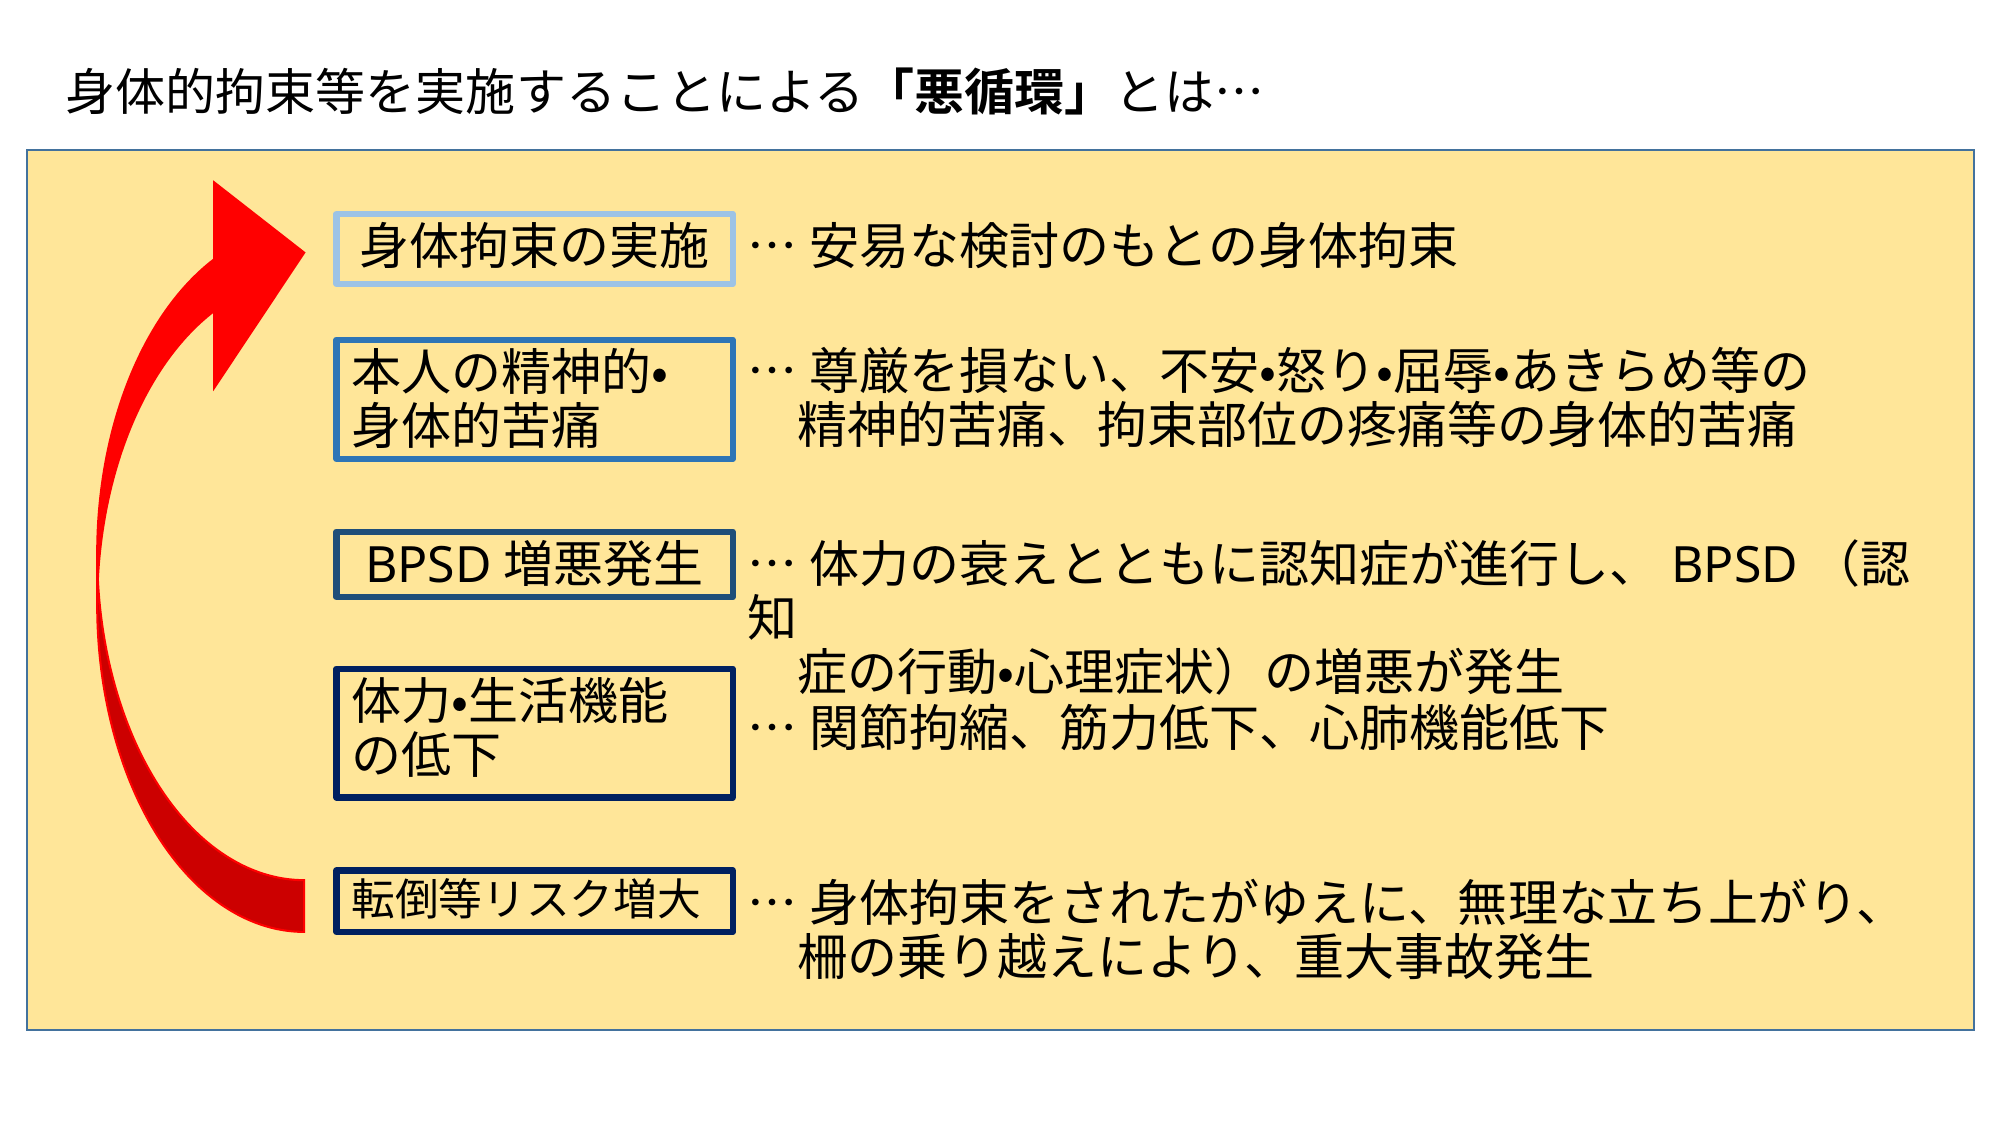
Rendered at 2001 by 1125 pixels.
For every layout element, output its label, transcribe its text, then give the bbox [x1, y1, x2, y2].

text_box …身体拘束をされたがゆえに、無理な立ち上がり、 柵の乗り越えにより、重大事故発生 [732, 870, 1950, 1014]
text_box …安易な検討のもとの身体拘束 [732, 213, 1528, 284]
text_box 転倒等リスク増大 [336, 870, 732, 932]
text_box 体力・生活機能の低下 [336, 668, 733, 798]
text_box 本人の精神的・ 身体的苦痛 [336, 339, 732, 459]
text_box [96, 180, 306, 933]
text_box …尊厳を損ない、不安・怒り・屈辱・あきらめ等の 精神的苦痛、拘束部位の疼痛等の身体的苦痛 [732, 339, 1950, 460]
text_box [26, 149, 1975, 1031]
text_box …体力の衰えとともに認知症が進行し、BPSD（認知 症の行動・心理症状）の増悪が発生 [732, 531, 1950, 652]
text_box …関節拘縮、筋力低下、心肺機能低下 [732, 696, 1802, 771]
text_box 身体拘束の実施 [336, 213, 732, 284]
text_box 身体的拘束等を実施することによる「悪循環」とは… [51, 59, 1316, 150]
text_box BPSD増悪発生 [336, 531, 732, 598]
